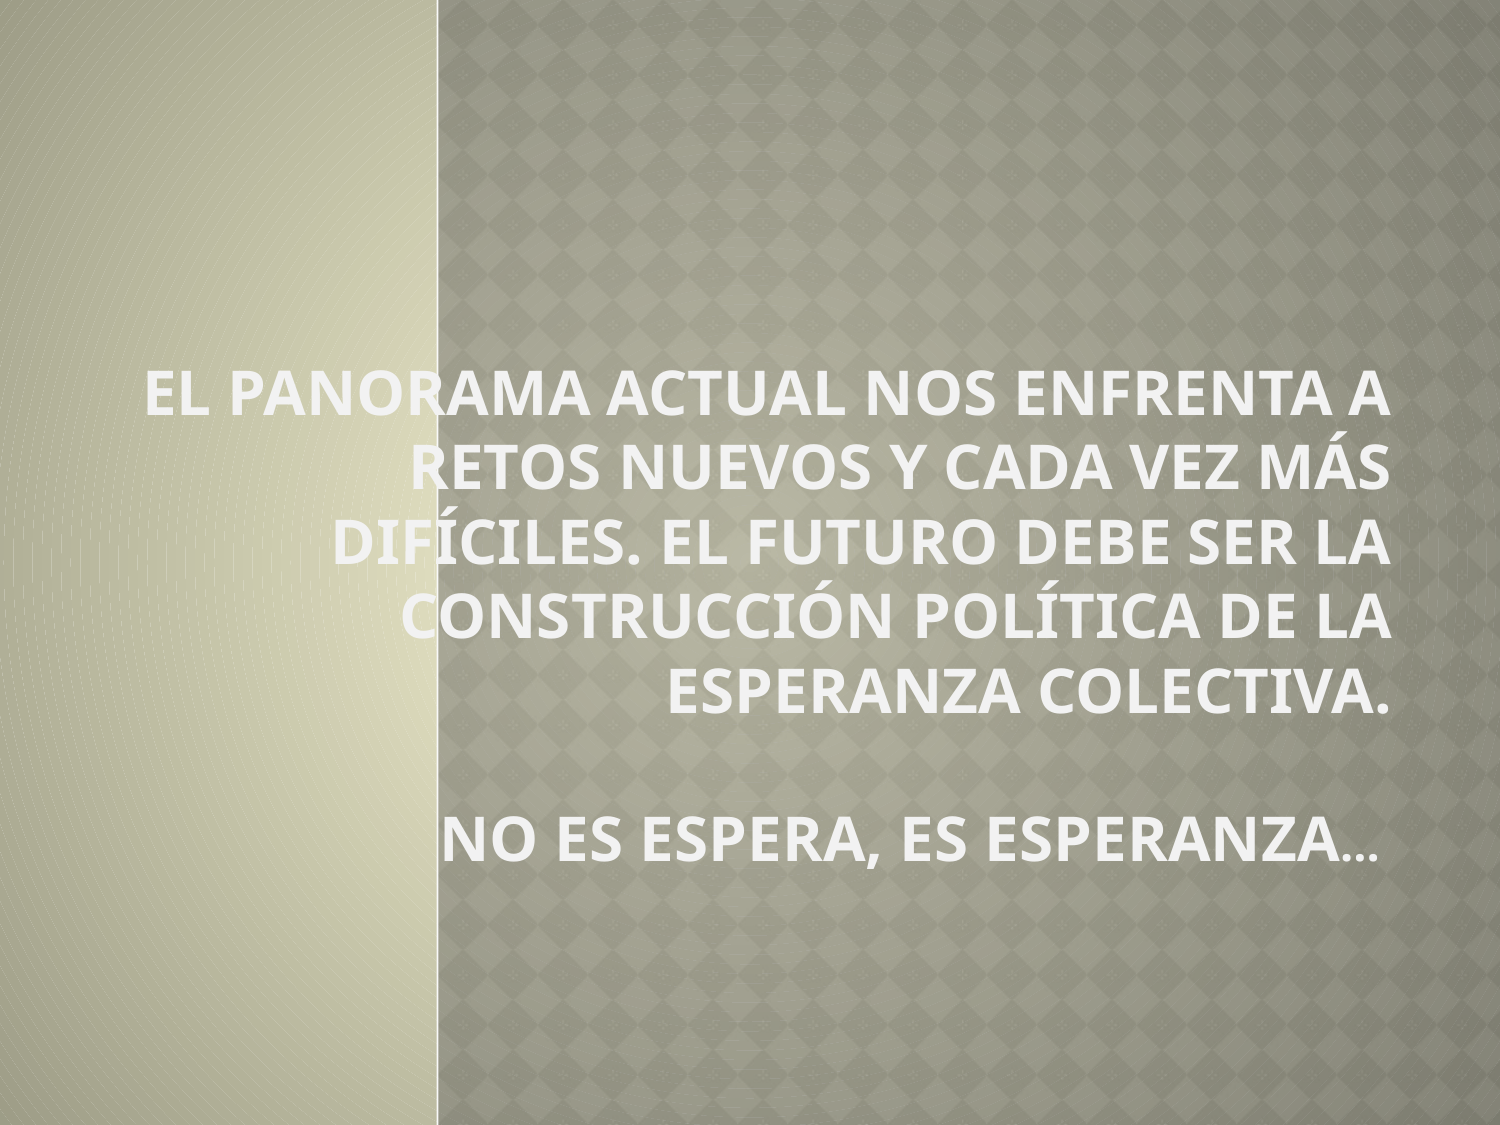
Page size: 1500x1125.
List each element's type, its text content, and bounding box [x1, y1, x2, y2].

title El panorama actual nos enfrenta a retos nuevos y cada vez más difíciles. El futuro debe ser la construcción política de la esperanza colectiva. No es espera, es esperanza… [112, 349, 1401, 875]
subtitle [550, 580, 1390, 762]
